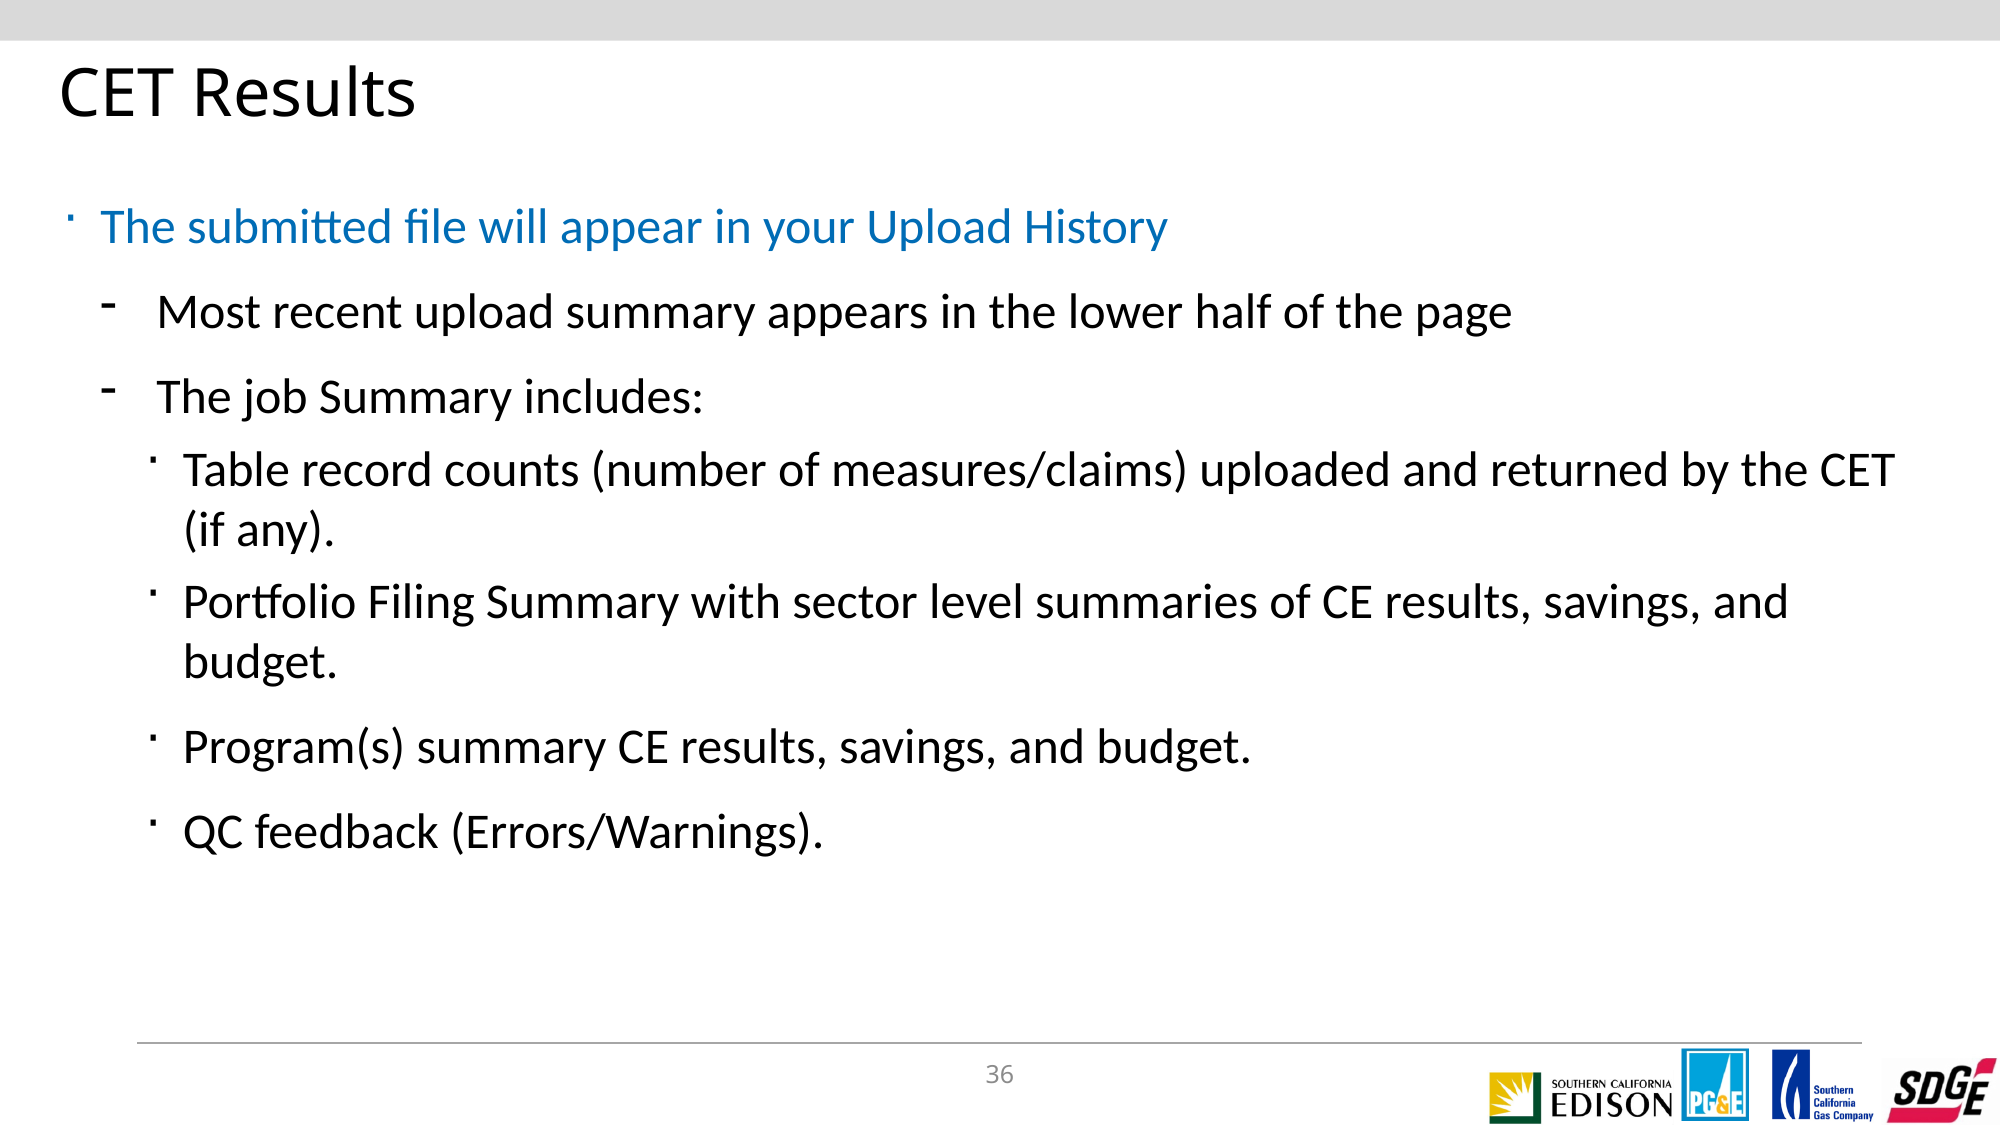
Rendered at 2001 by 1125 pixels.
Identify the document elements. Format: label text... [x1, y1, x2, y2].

slide_number 36 [774, 1045, 1225, 1106]
text_box CET Results [43, 26, 1392, 200]
picture [1479, 1045, 2000, 1125]
text_box The submitted file will appear in your Upload History Most recent upload summary appears in the lower half of the page The job Summary includes: Table record counts (number of measures/claims) uploaded and returned by the CET (if any). Portfolio Filing Summary with sector level summaries of CE results, savings, and budget. Program(s) summary CE results, savings, and budget. QC feedback (Errors/Warnings). [47, 186, 1937, 928]
